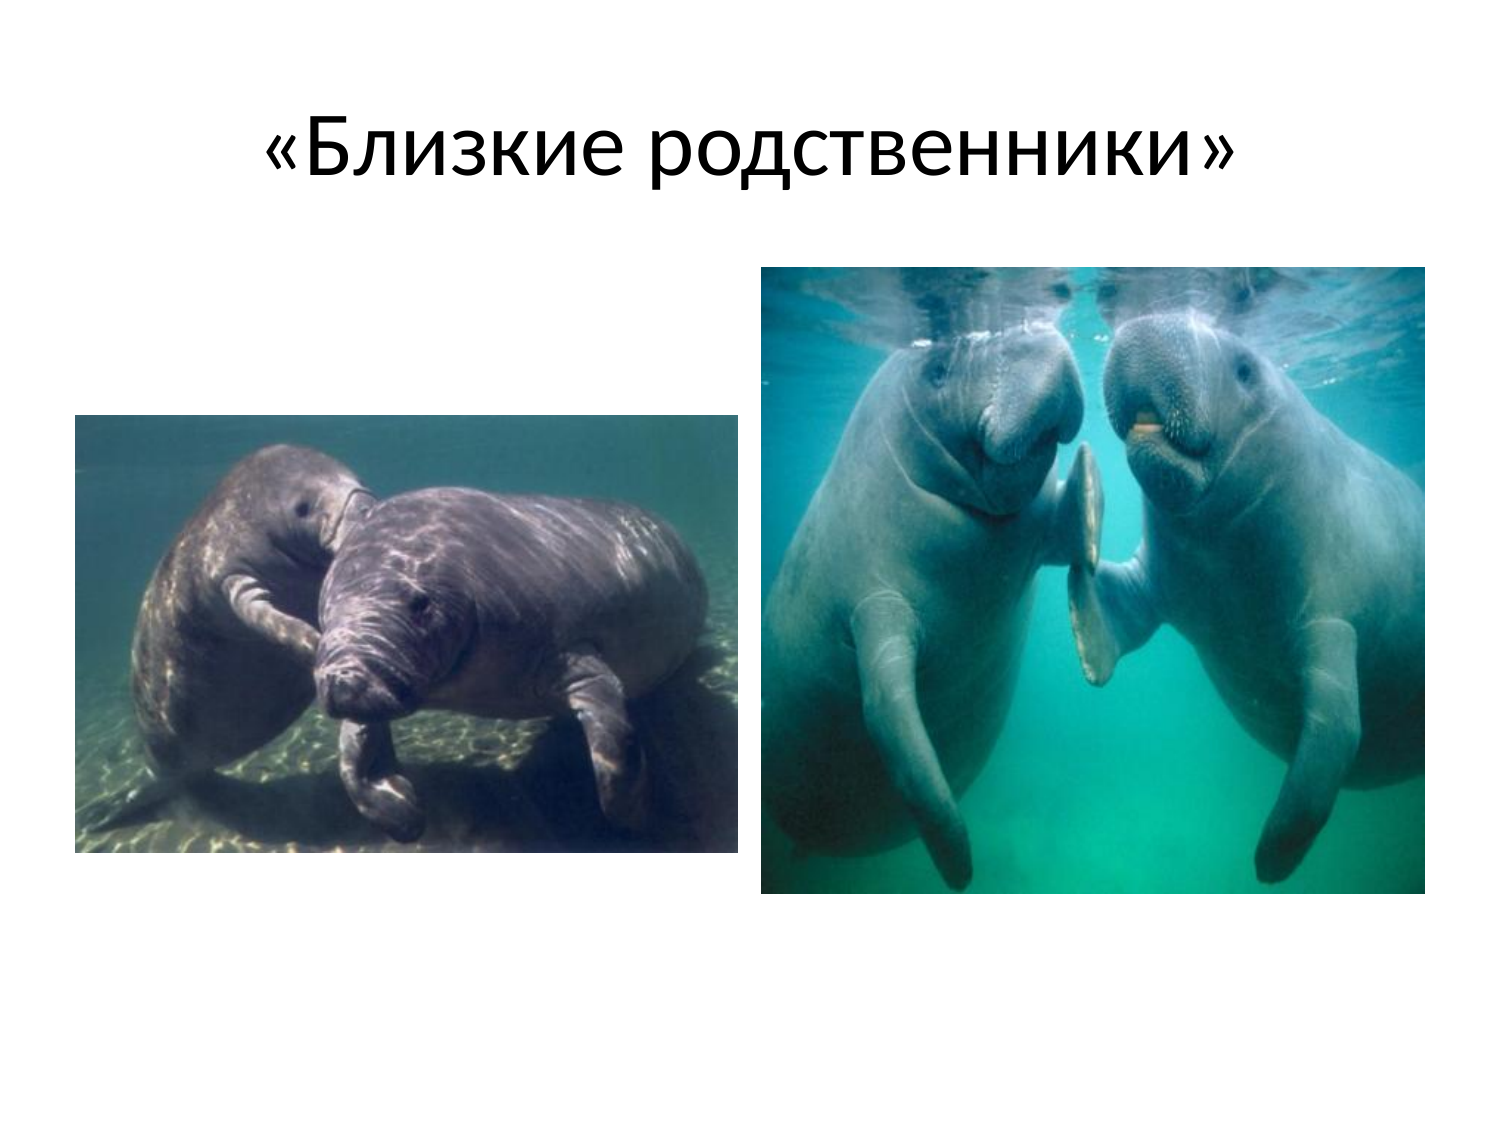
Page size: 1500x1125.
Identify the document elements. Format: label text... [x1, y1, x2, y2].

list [74, 414, 738, 853]
title «Близкие родственники» [75, 45, 1425, 233]
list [761, 266, 1425, 894]
